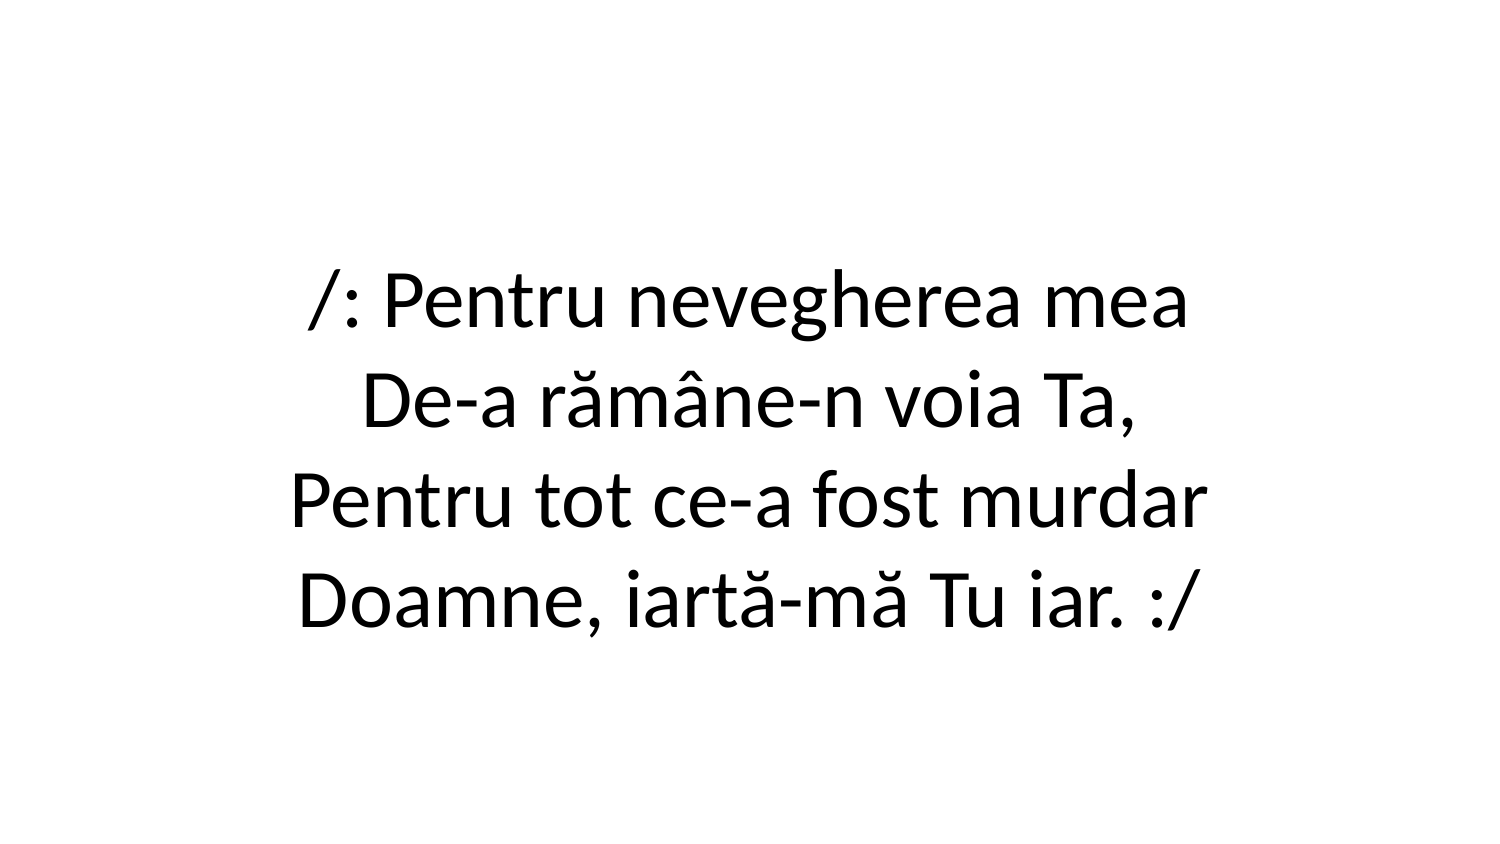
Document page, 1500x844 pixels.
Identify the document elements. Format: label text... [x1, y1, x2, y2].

text_box /: Pentru nevegherea mea De-a rămâne-n voia Ta, Pentru tot ce-a fost murdar Doamne, iartă-mă Tu iar. :/ [274, 192, 1226, 652]
